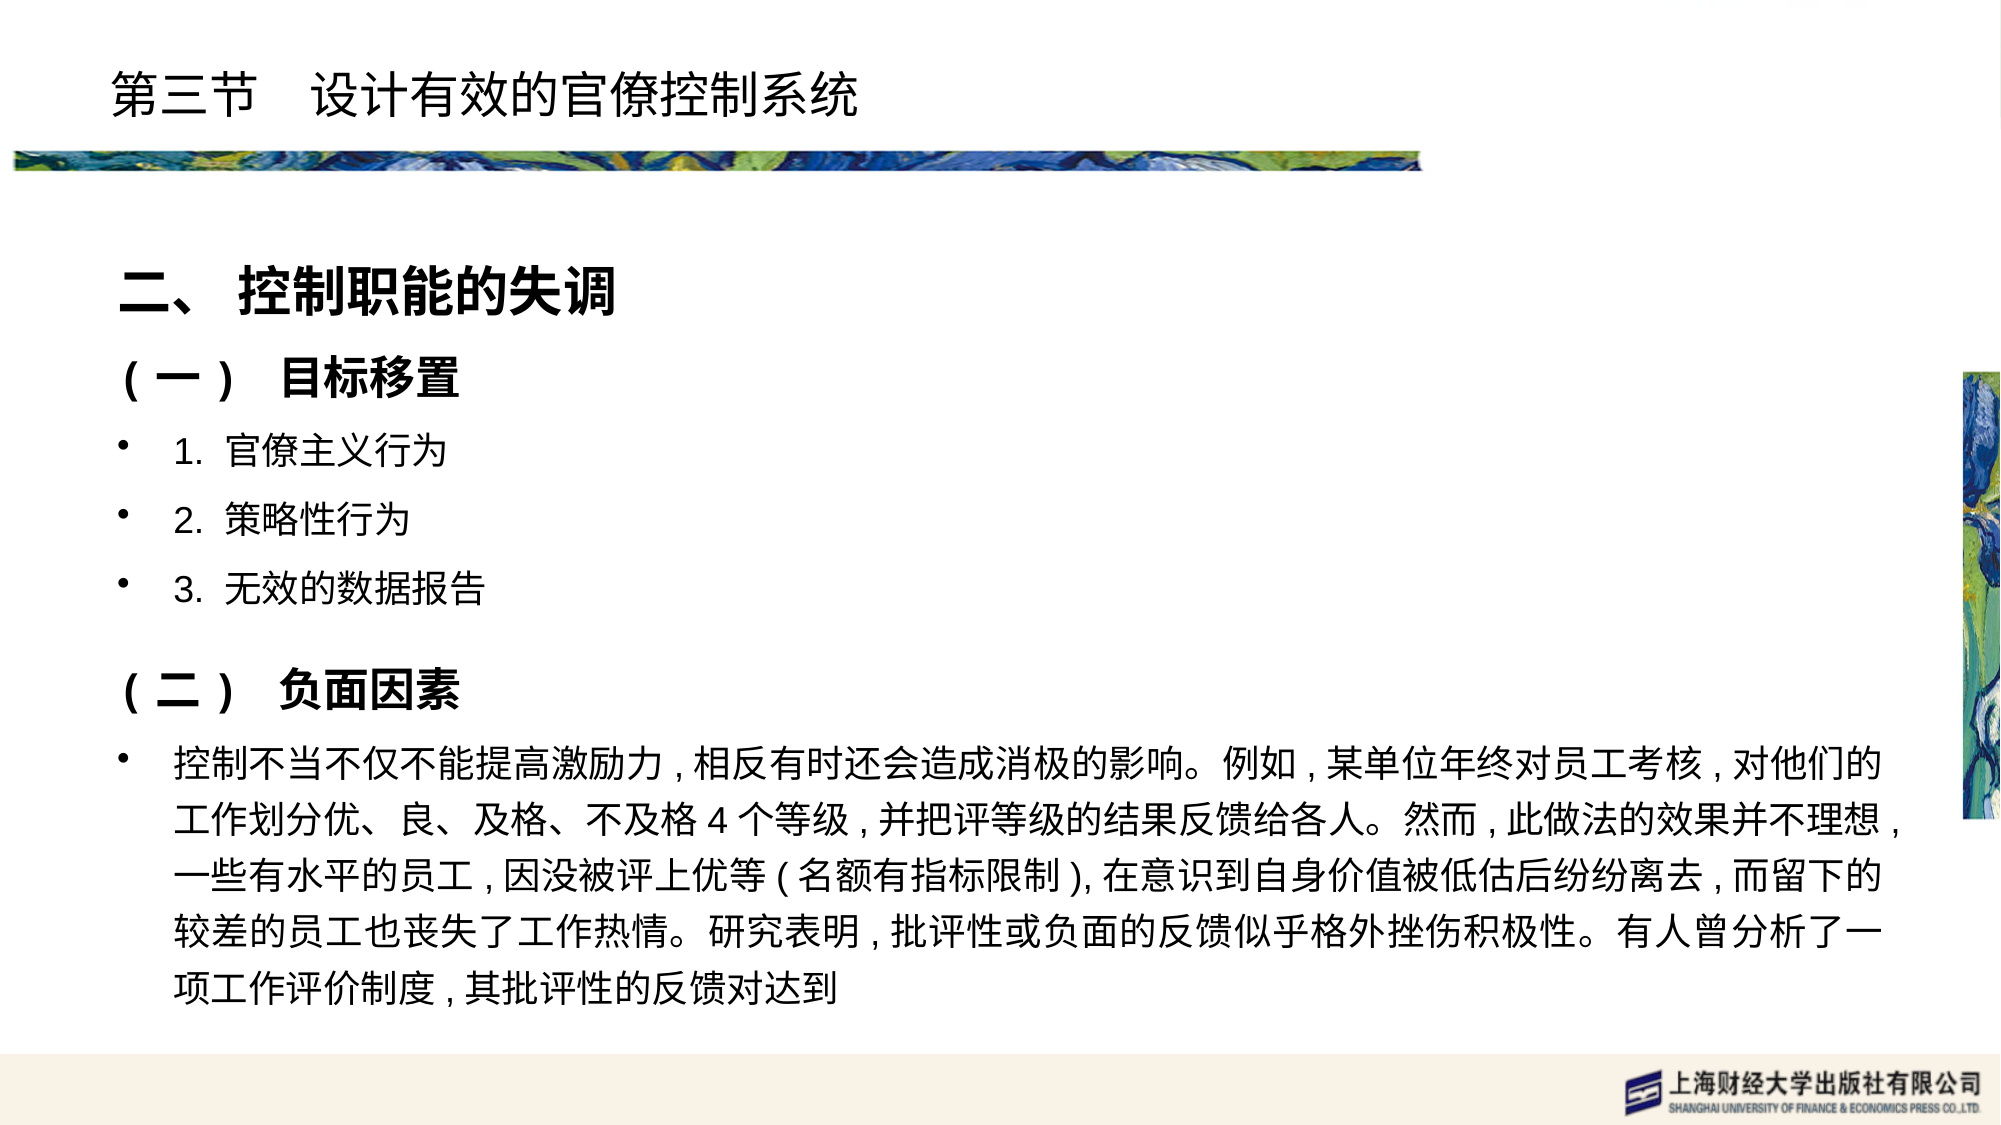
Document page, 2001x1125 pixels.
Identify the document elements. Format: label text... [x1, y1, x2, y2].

picture [0, 0, 2001, 1125]
list 二、 控制职能的失调 (一) 目标移置 1. 官僚主义行为 2. 策略性行为 3. 无效的数据报告 (二) 负面因素 控制不当不仅不能提高激励力,相反有时还会造成消极的影响。例如,某单位年终对员工考核,对他们的工作划分优、良、及格、不及格4个等级,并把评等级的结果反馈给各人。然而,此做法的效果并不理想,一些有水平的员工,因没被评上优等(名额有指标限制),在意识到自身价值被低估后纷纷离去,而留下的较差的员工也丧失了工作热情。研究表明,批评性或负面的反馈似乎格外挫伤积极性。有人曾分析了一项工作评价制度,其批评性的反馈对达到 [102, 233, 1898, 1032]
title 第三节 设计有效的官僚控制系统 [94, 42, 1451, 146]
